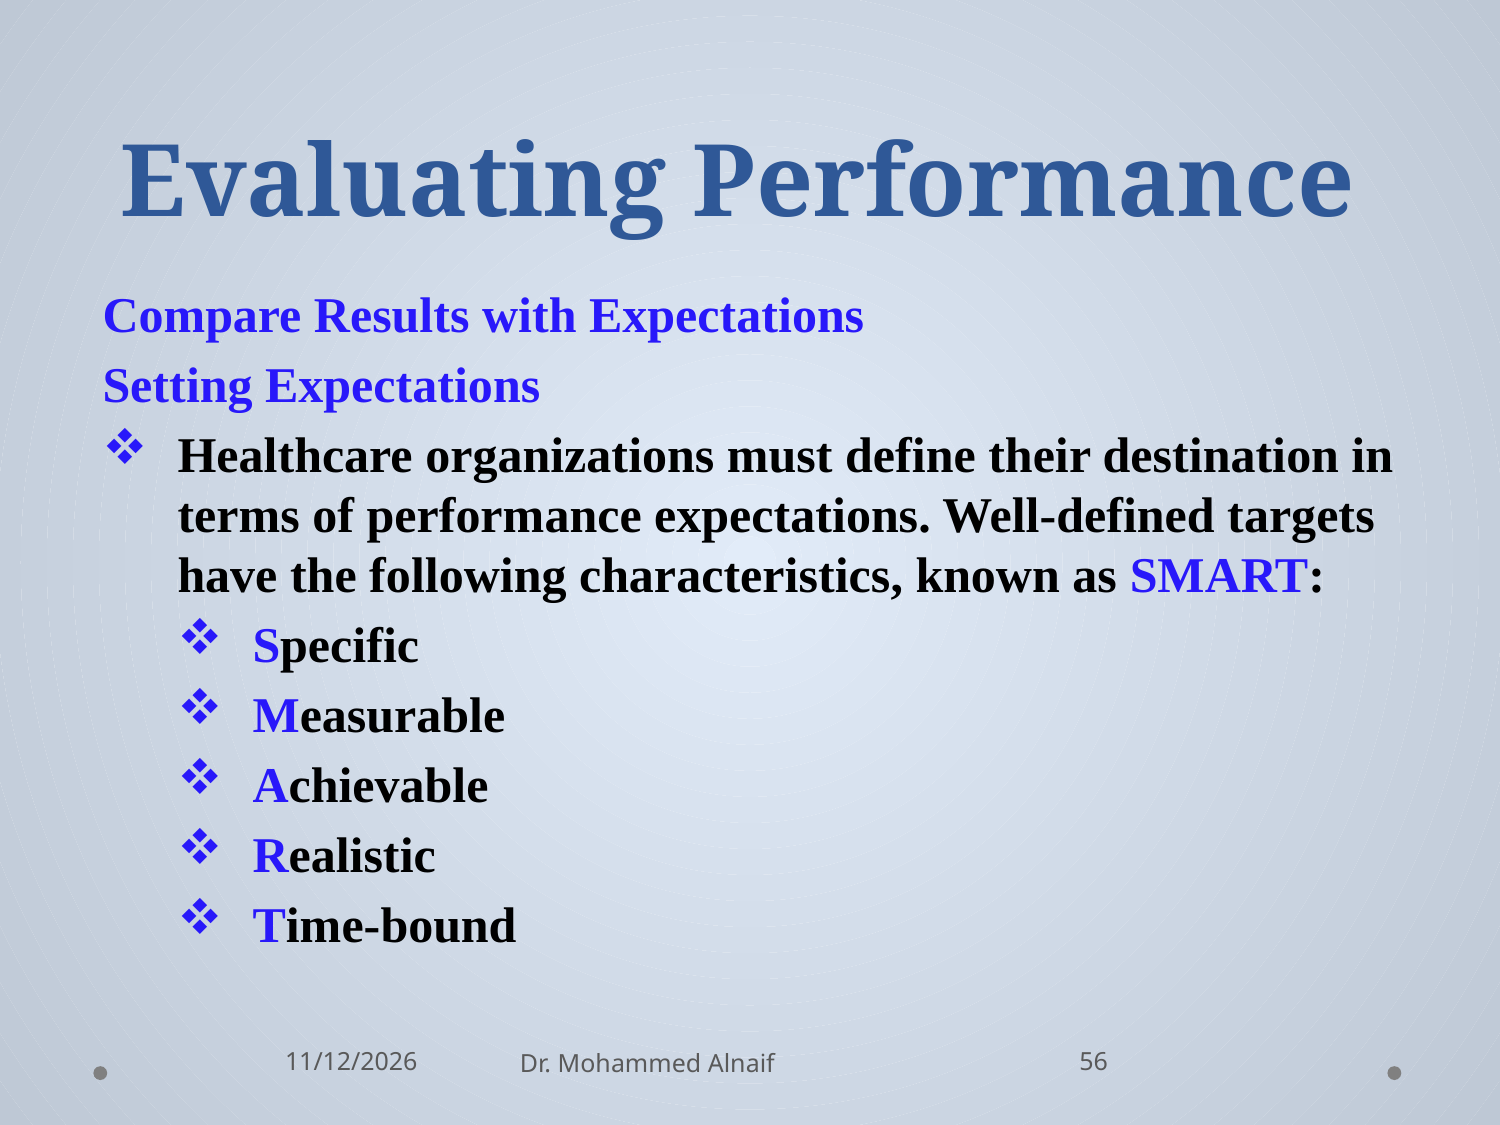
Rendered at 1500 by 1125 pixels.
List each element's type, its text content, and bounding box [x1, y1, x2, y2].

slide_number 56 [1074, 1025, 1425, 1100]
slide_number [75, 1025, 425, 1100]
footer Dr. Mohammed Alnaif [512, 1025, 988, 1100]
title Evaluating Performance [100, 78, 1376, 244]
subtitle Compare Results with Expectations Setting Expectations Healthcare organizations must define their destination in terms of performance expectations. Well-defined targets have the following characteristics, known as SMART: Specific Measurable Achievable Realistic Time-bound [87, 275, 1413, 1001]
